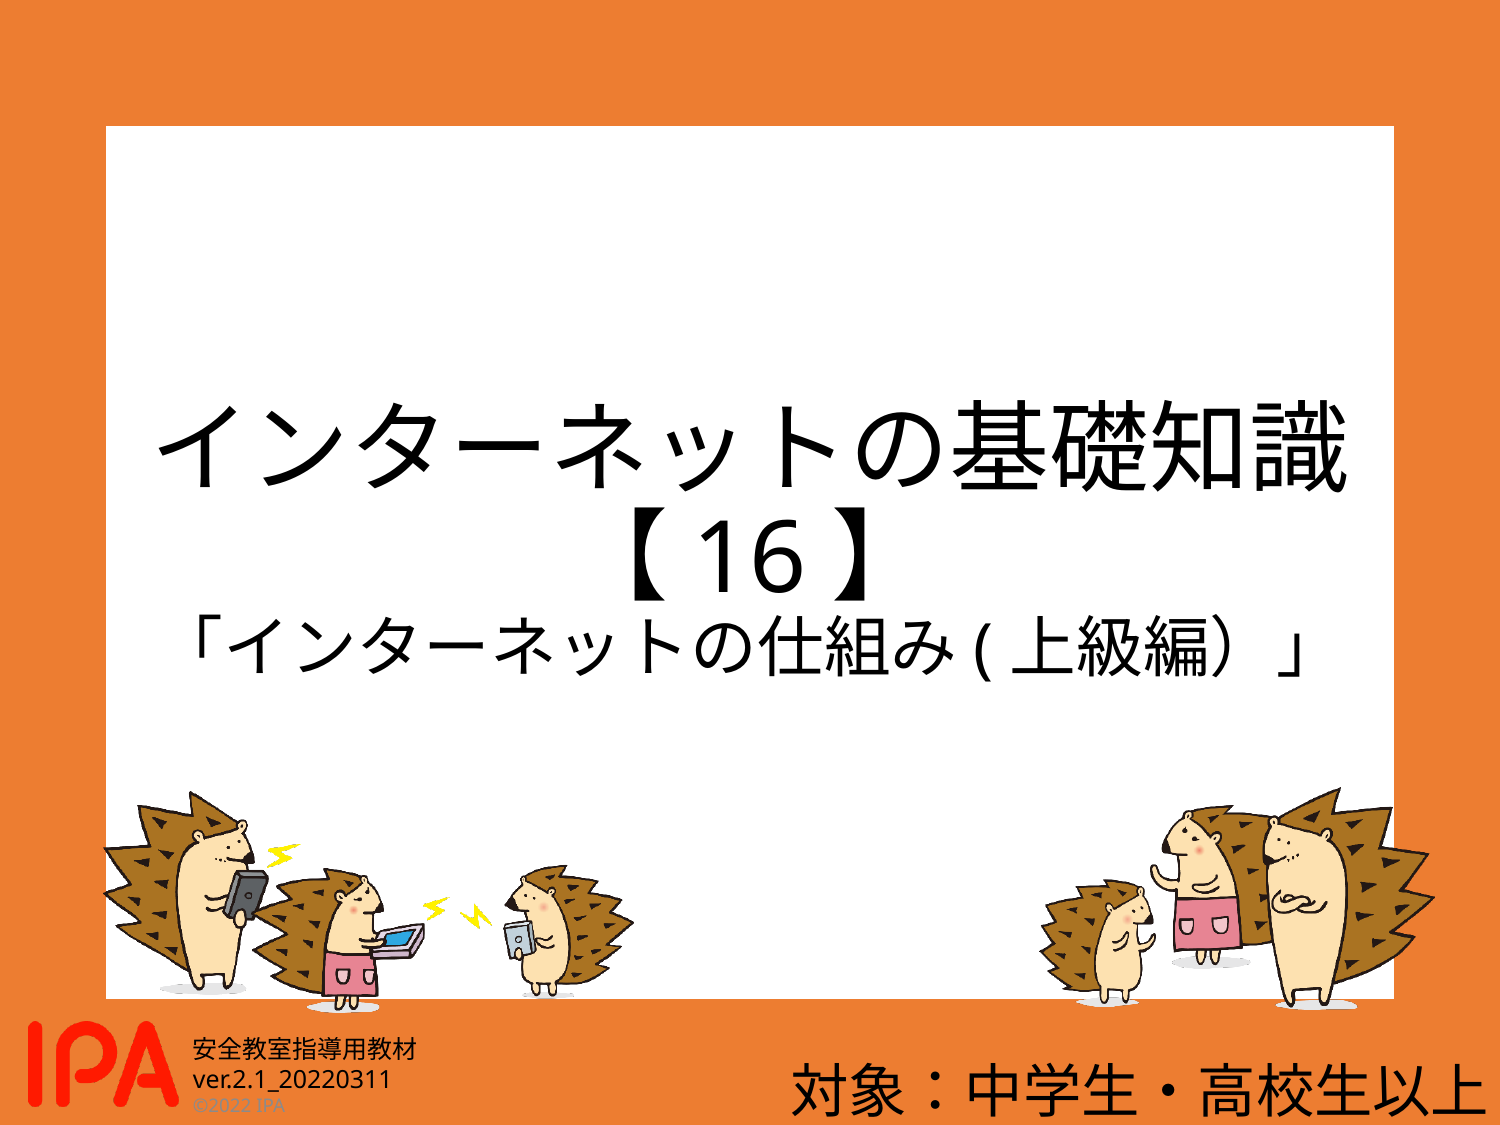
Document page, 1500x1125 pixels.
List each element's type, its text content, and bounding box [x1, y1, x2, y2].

title インターネットの基礎知識【16】 「インターネットの仕組み(上級編）」 [93, 125, 1407, 1009]
picture [1039, 787, 1435, 1010]
list 対象：中学生・高校生以上 [760, 1032, 1500, 1125]
picture [103, 1009, 634, 1013]
picture [28, 1021, 179, 1107]
